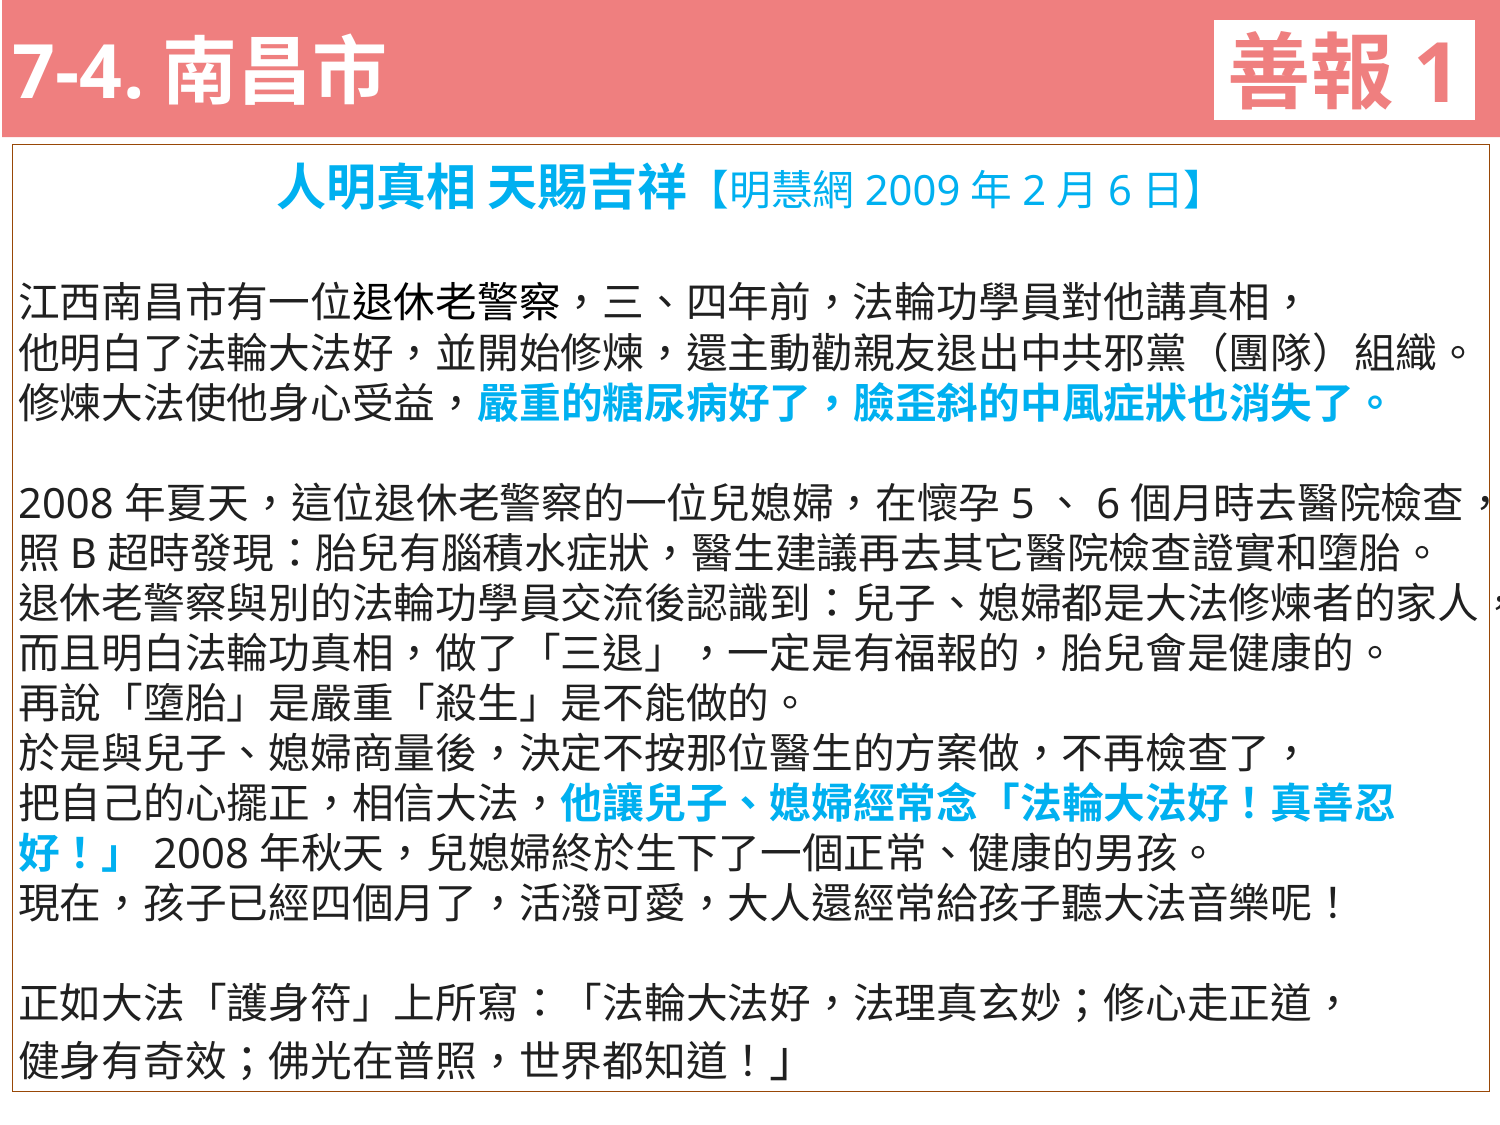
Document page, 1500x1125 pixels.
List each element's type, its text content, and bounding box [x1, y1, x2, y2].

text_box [1, 0, 1500, 138]
text_box 人明真相 天賜吉祥【明慧網2009年2月6日】 江西南昌市有一位退休老警察，三、四年前，法輪功學員對他講真相， 他明白了法輪大法好，並開始修煉，還主動勸親友退出中共邪黨（團隊）組織。修煉大法使他身心受益，嚴重的糖尿病好了，臉歪斜的中風症狀也消失了。 2008年夏天，這位退休老警察的一位兒媳婦，在懷孕5、6個月時去醫院檢查，照B超時發現：胎兒有腦積水症狀，醫生建議再去其它醫院檢查證實和墮胎。 退休老警察與別的法輪功學員交流後認識到：兒子、媳婦都是大法修煉者的家人，而且明白法輪功真相，做了「三退」，一定是有福報的，胎兒會是健康的。 再說「墮胎」是嚴重「殺生」是不能做的。 於是與兒子、媳婦商量後，決定不按那位醫生的方案做，不再檢查了， 把自己的心擺正，相信大法，他讓兒子、媳婦經常念「法輪大法好！真善忍好！」2008年秋天，兒媳婦終於生下了一個正常、健康的男孩。 現在，孩子已經四個月了，活潑可愛，大人還經常給孩子聽大法音樂呢！ 正如大法「護身符」上所寫：「法輪大法好，法理真玄妙；修心走正道， 健身有奇效；佛光在普照，世界都知道！」 [12, 146, 1490, 1092]
